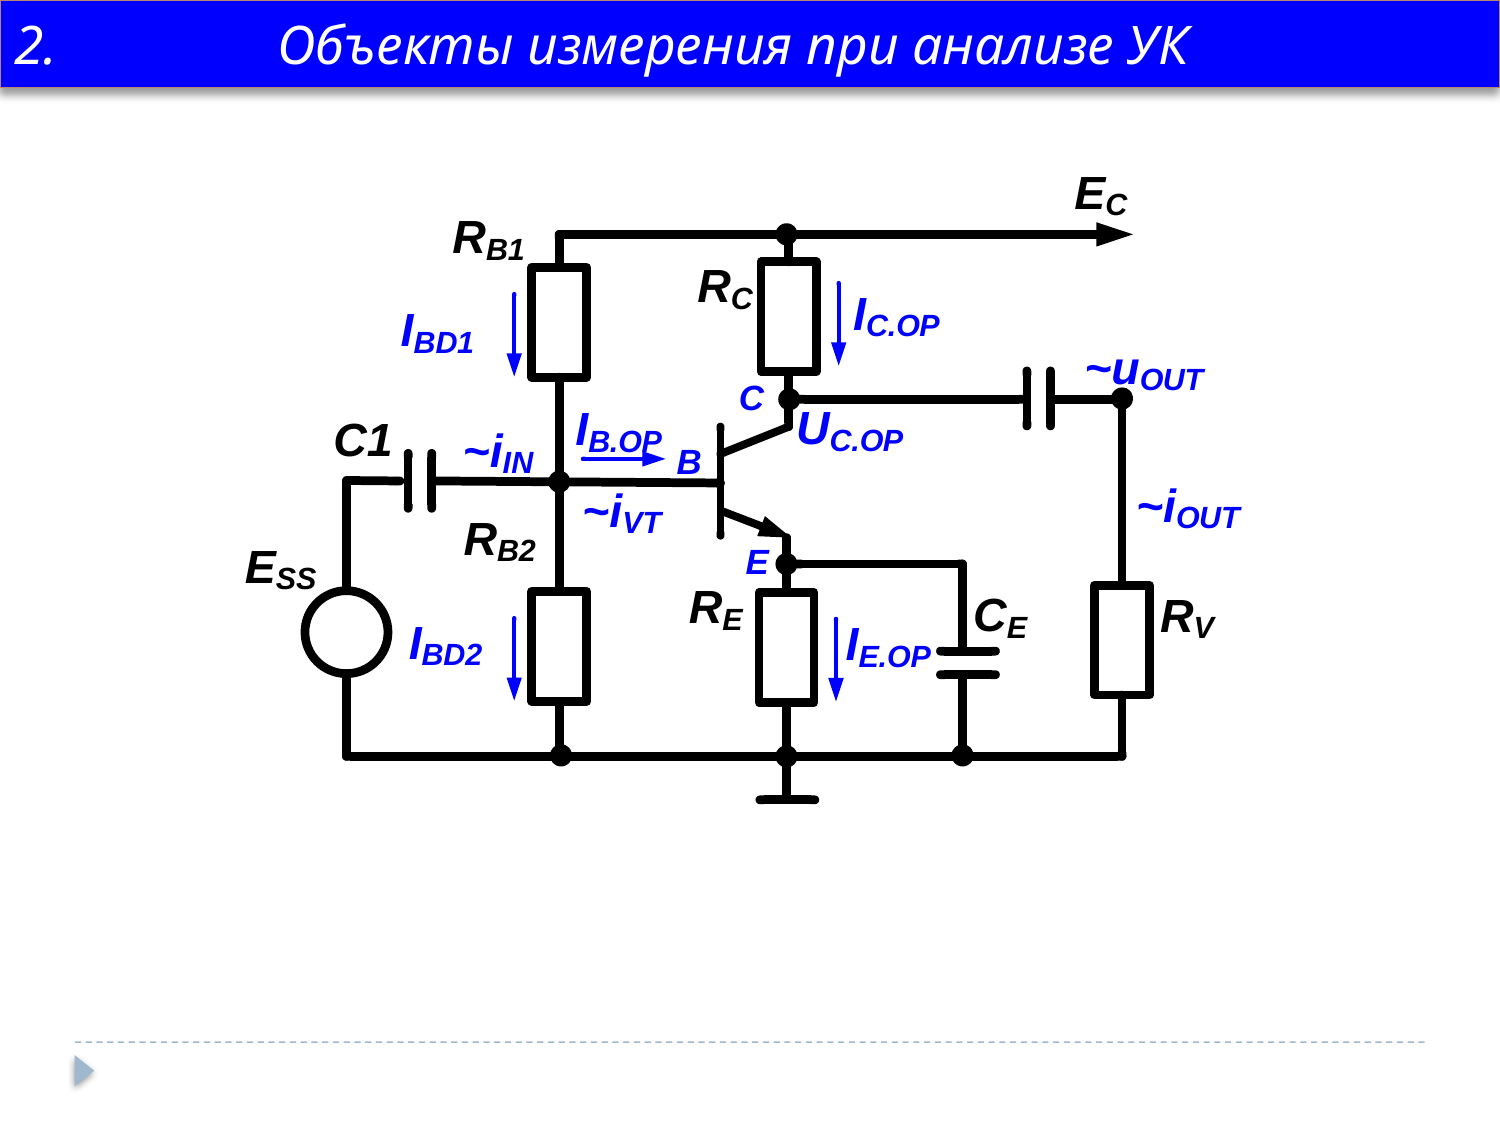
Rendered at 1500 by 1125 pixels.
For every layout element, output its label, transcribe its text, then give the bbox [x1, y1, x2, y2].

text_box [674, 520, 826, 554]
text_box 2. Объекты измерения при анализе УК [0, 0, 1500, 88]
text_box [49, 149, 1486, 828]
